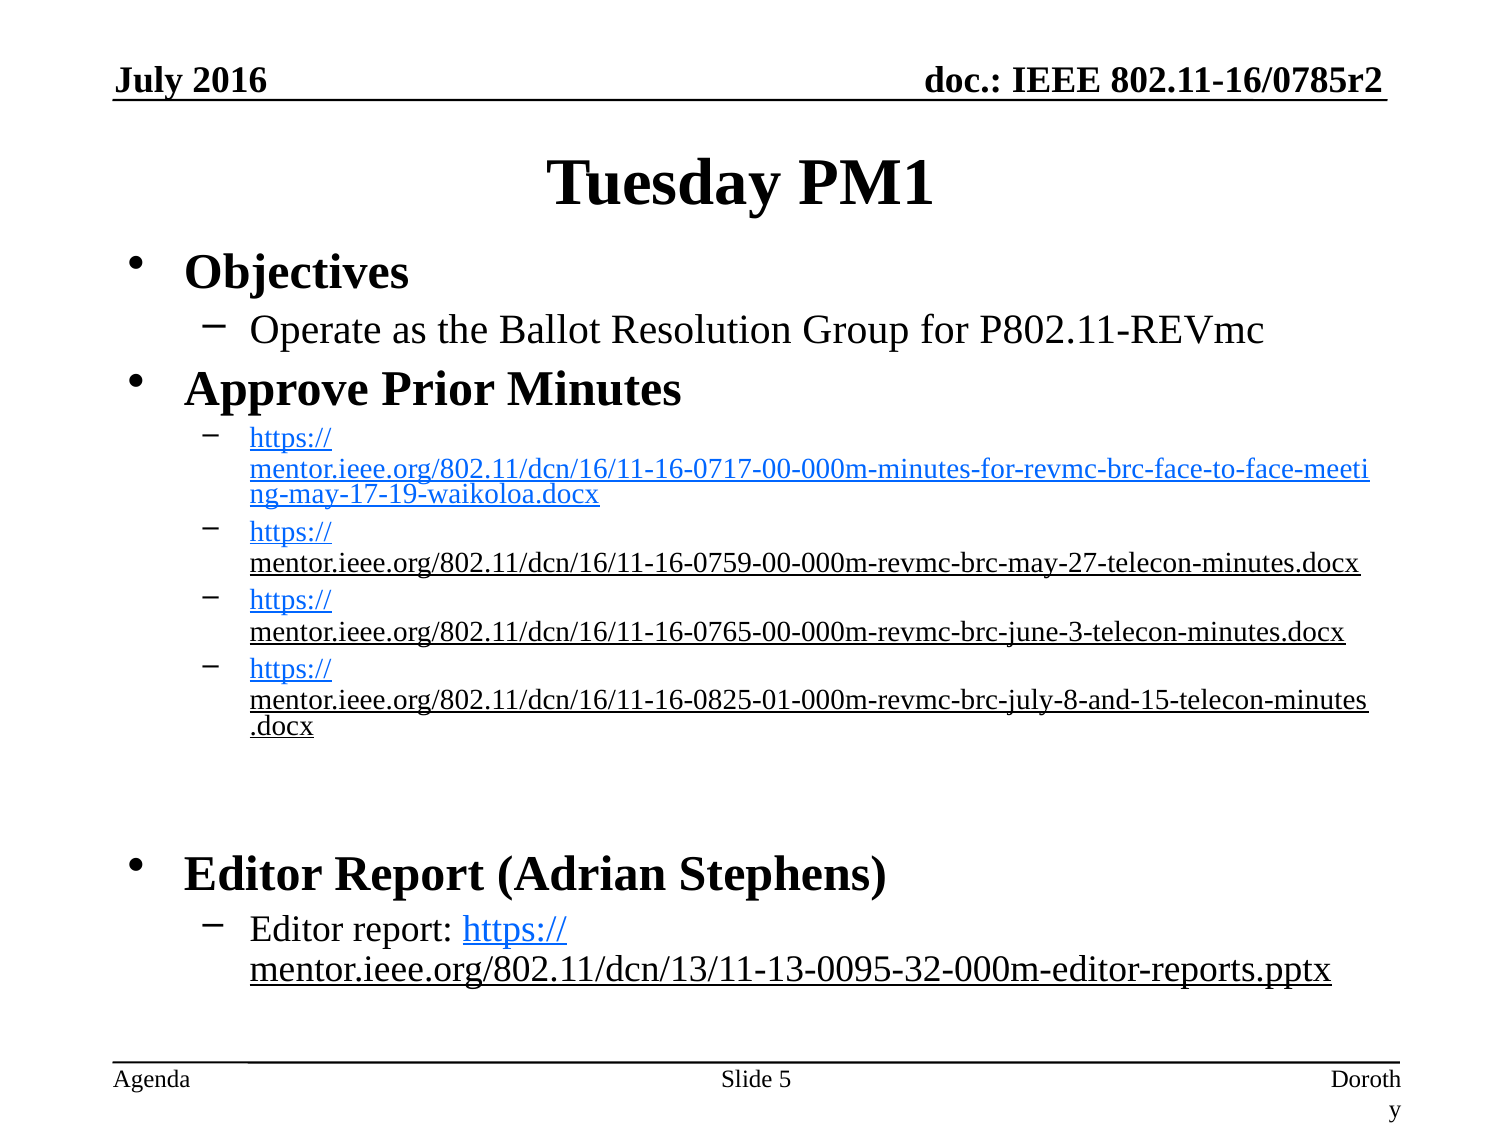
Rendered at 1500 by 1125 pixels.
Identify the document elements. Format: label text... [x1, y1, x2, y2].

slide_number Slide 5 [712, 1075, 800, 1093]
title Tuesday PM1 [112, 112, 1388, 237]
footer Dorothy Stanley, HP Enterprise [1325, 1062, 1402, 1093]
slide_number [114, 54, 425, 100]
list Objectives Operate as the Ballot Resolution Group for P802.11-REVmc Approve Prior Minutes https://mentor.ieee.org/802.11/dcn/16/11-16-0717-00-000m-minutes-for-revmc-brc-face-to-face-meeting-may-17-19-waikoloa.docx https://mentor.ieee.org/802.11/dcn/16/11-16-0759-00-000m-revmc-brc-may-27-telecon-minutes.docx https://mentor.ieee.org/802.11/dcn/16/11-16-0765-00-000m-revmc-brc-june-3-telecon-minutes.docx https://mentor.ieee.org/802.11/dcn/16/11-16-0825-01-000m-revmc-brc-july-8-and-15-telecon-minutes.docx Editor Report (Adrian Stephens) Editor report: https://mentor.ieee.org/802.11/dcn/13/11-13-0095-32-000m-editor-reports.pptx [112, 237, 1388, 1075]
